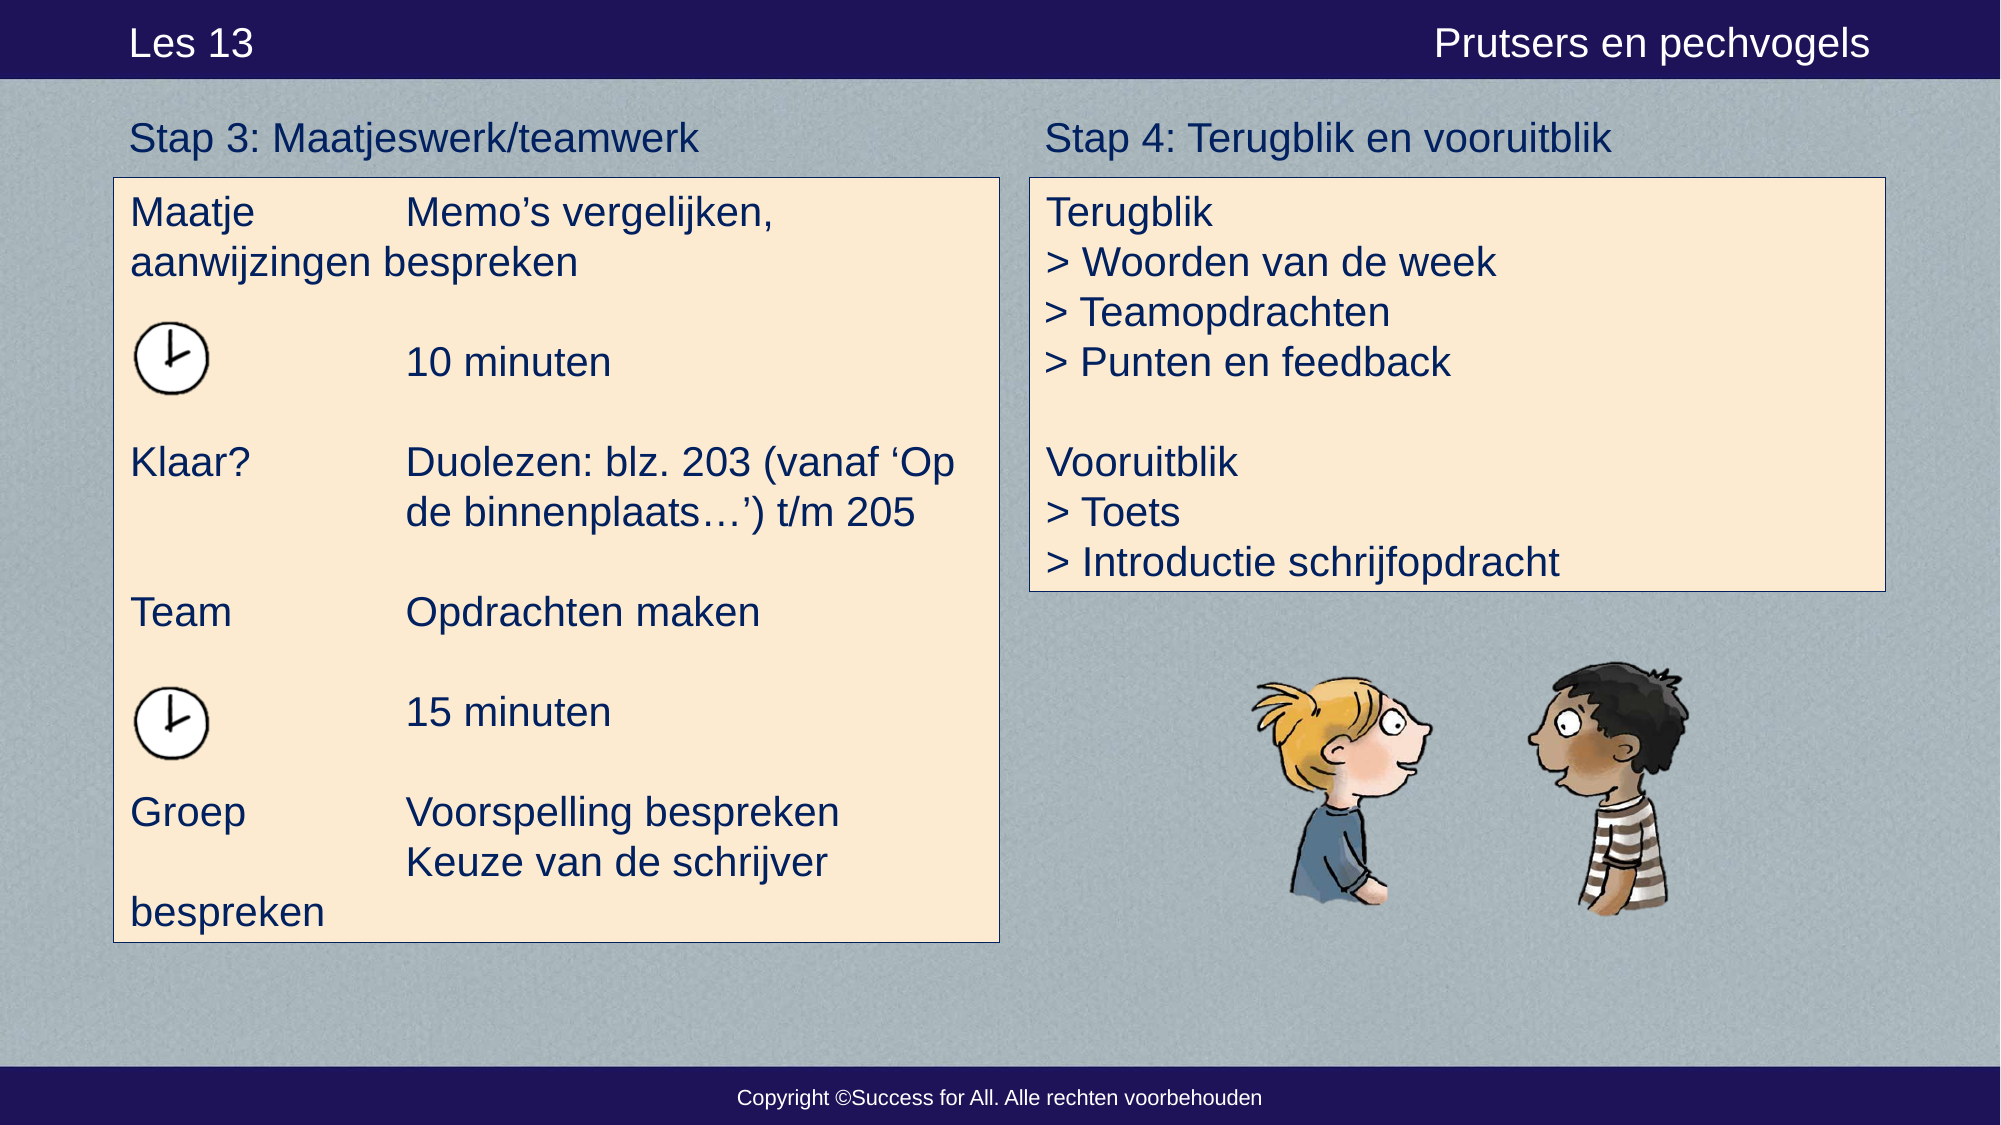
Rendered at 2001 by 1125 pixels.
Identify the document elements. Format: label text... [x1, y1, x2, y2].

text_box Stap 3: Maatjeswerk/teamwerk [114, 103, 907, 169]
text_box Copyright ©Success for All. Alle rechten voorbehouden [0, 1076, 2000, 1125]
text_box Prutsers en pechvogels [999, 8, 1886, 73]
text_box Maatje Memo’s vergelijken, aanwijzingen bespreken 10 minuten Klaar? Duolezen: blz. 203 (vanaf ‘Op de binnenplaats…’) t/m 205 Team Opdrachten maken 15 minuten Groep Voorspelling bespreken Keuze van de schrijver bespreken [113, 177, 1000, 943]
text_box Les 13 [114, 8, 354, 73]
text_box Stap 4: Terugblik en vooruitblik [1029, 103, 1822, 169]
picture [0, 0, 2001, 1125]
text_box Terugblik > Woorden van de week > Teamopdrachten > Punten en feedback Vooruitblik > Toets > Introductie schrijfopdracht [1029, 177, 1886, 592]
